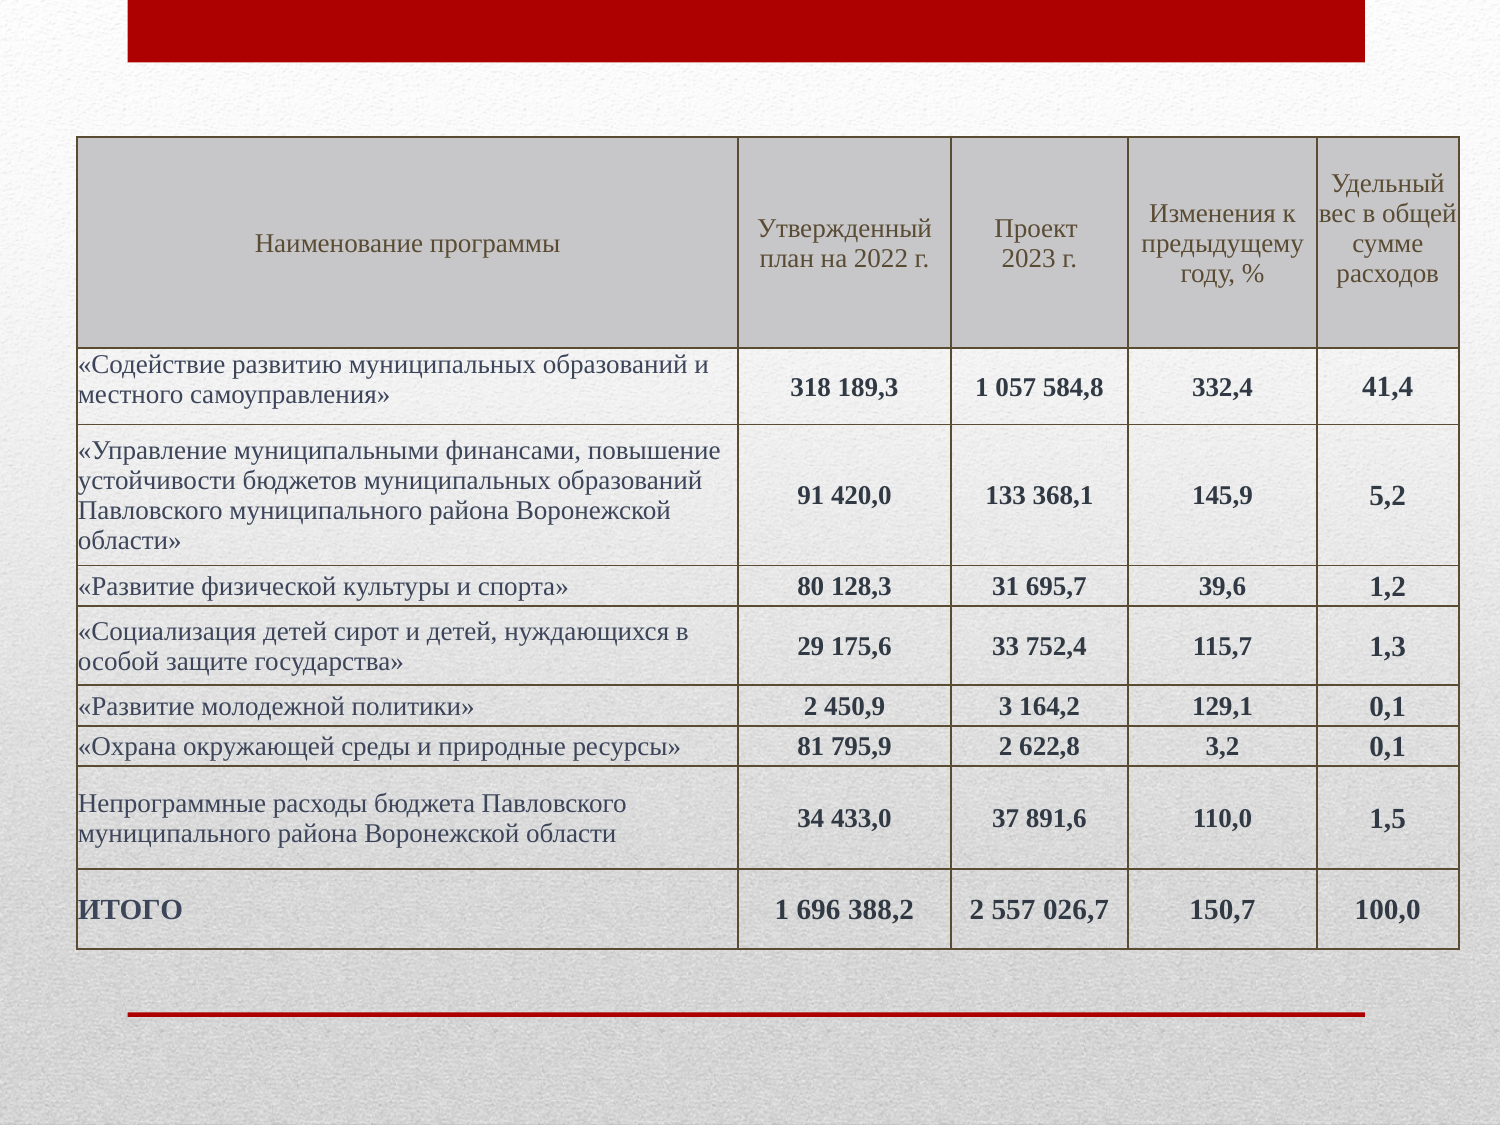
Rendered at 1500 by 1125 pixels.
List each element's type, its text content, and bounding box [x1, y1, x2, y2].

table_cell 150,7 [1129, 870, 1316, 948]
table_cell 81 795,9 [739, 727, 950, 765]
table_cell 91 420,0 [739, 425, 950, 565]
table_header Наименование программы [78, 138, 737, 347]
table_cell 39,6 [1129, 566, 1316, 605]
table_cell 318 189,3 [739, 349, 950, 424]
table_header Проект 2023 г. [952, 138, 1127, 347]
table_cell 5,2 [1318, 425, 1458, 565]
table_cell «Развитие молодежной политики» [78, 686, 737, 725]
table_cell 110,0 [1129, 767, 1316, 868]
table_cell 41,4 [1318, 349, 1458, 424]
table_cell 1 696 388,2 [739, 870, 950, 948]
table_cell «Охрана окружающей среды и природные ресурсы» [78, 727, 737, 765]
table_cell 100,0 [1318, 870, 1458, 948]
table_cell 115,7 [1129, 607, 1316, 684]
table_cell 1 057 584,8 [952, 349, 1127, 424]
table_cell 0,1 [1318, 727, 1458, 765]
table_cell 332,4 [1129, 349, 1316, 424]
table_cell «Содействие развитию муниципальных образований и местного самоуправления» [78, 349, 737, 424]
table_cell 29 175,6 [739, 607, 950, 684]
table_cell 0,1 [1318, 686, 1458, 725]
table_header Утвержденный план на 2022 г. [739, 138, 950, 347]
table_cell 33 752,4 [952, 607, 1127, 684]
table_cell 37 891,6 [952, 767, 1127, 868]
table_cell 31 695,7 [952, 566, 1127, 605]
table_cell ИТОГО [78, 870, 737, 948]
table_cell 133 368,1 [952, 425, 1127, 565]
table_cell 145,9 [1129, 425, 1316, 565]
table_cell 1,3 [1318, 607, 1458, 684]
table_cell «Управление муниципальными финансами, повышение устойчивости бюджетов муниципальных образований Павловского муниципального района Воронежской области» [78, 425, 737, 565]
table_cell 3 164,2 [952, 686, 1127, 725]
table_cell 2 450,9 [739, 686, 950, 725]
table_cell 129,1 [1129, 686, 1316, 725]
table_cell 1,2 [1318, 566, 1458, 605]
table_cell 34 433,0 [739, 767, 950, 868]
table_cell «Социализация детей сирот и детей, нуждающихся в особой защите государства» [78, 607, 737, 684]
table_header Удельный вес в общей сумме расходов [1318, 138, 1458, 347]
table_cell «Развитие физической культуры и спорта» [78, 566, 737, 605]
table_cell 1,5 [1318, 767, 1458, 868]
table_header Изменения к предыдущему году, % [1129, 138, 1316, 347]
table_cell Непрограммные расходы бюджета Павловского муниципального района Воронежской области [78, 767, 737, 868]
table_cell 3,2 [1129, 727, 1316, 765]
table_cell 80 128,3 [739, 566, 950, 605]
table_cell 2 622,8 [952, 727, 1127, 765]
table_cell 2 557 026,7 [952, 870, 1127, 948]
